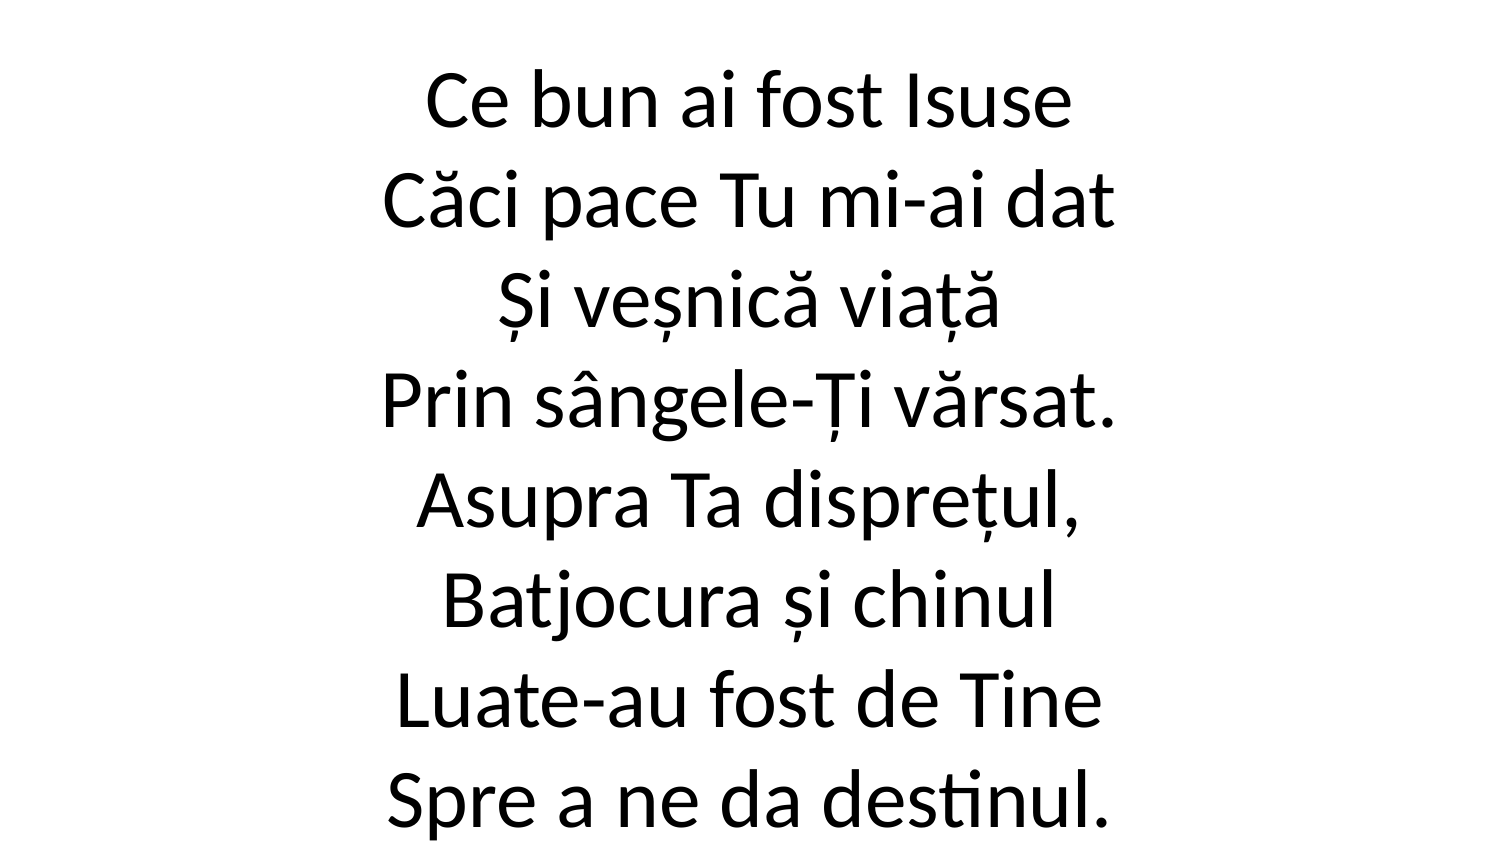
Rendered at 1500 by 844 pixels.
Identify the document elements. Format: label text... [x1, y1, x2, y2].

text_box Ce bun ai fost Isuse Căci pace Tu mi-ai dat Și veșnică viață Prin sângele-Ți vărsat. Asupra Ta disprețul, Batjocura și chinul Luate-au fost de Tine Spre a ne da destinul. [365, 0, 1135, 844]
